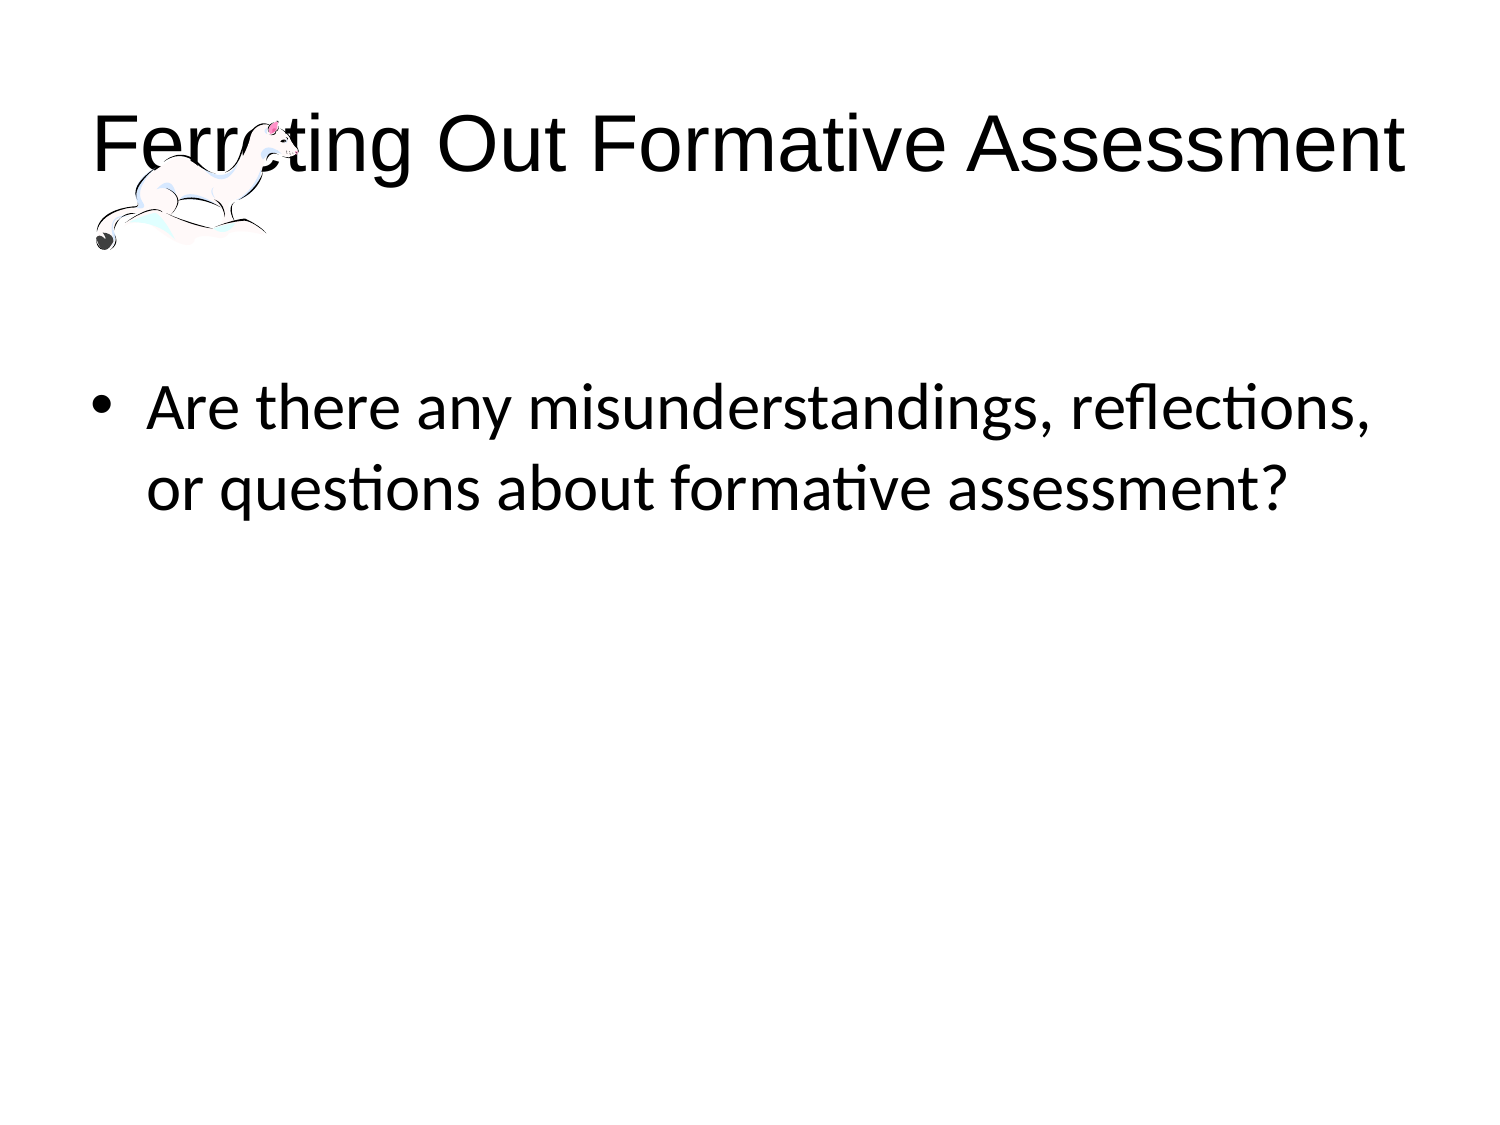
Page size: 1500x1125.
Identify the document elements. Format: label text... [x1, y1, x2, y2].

picture [92, 112, 301, 263]
list Are there any misunderstandings, reflections, or questions about formative assessment? [75, 262, 1425, 1005]
title Ferreting Out Formative Assessment [75, 45, 1425, 233]
